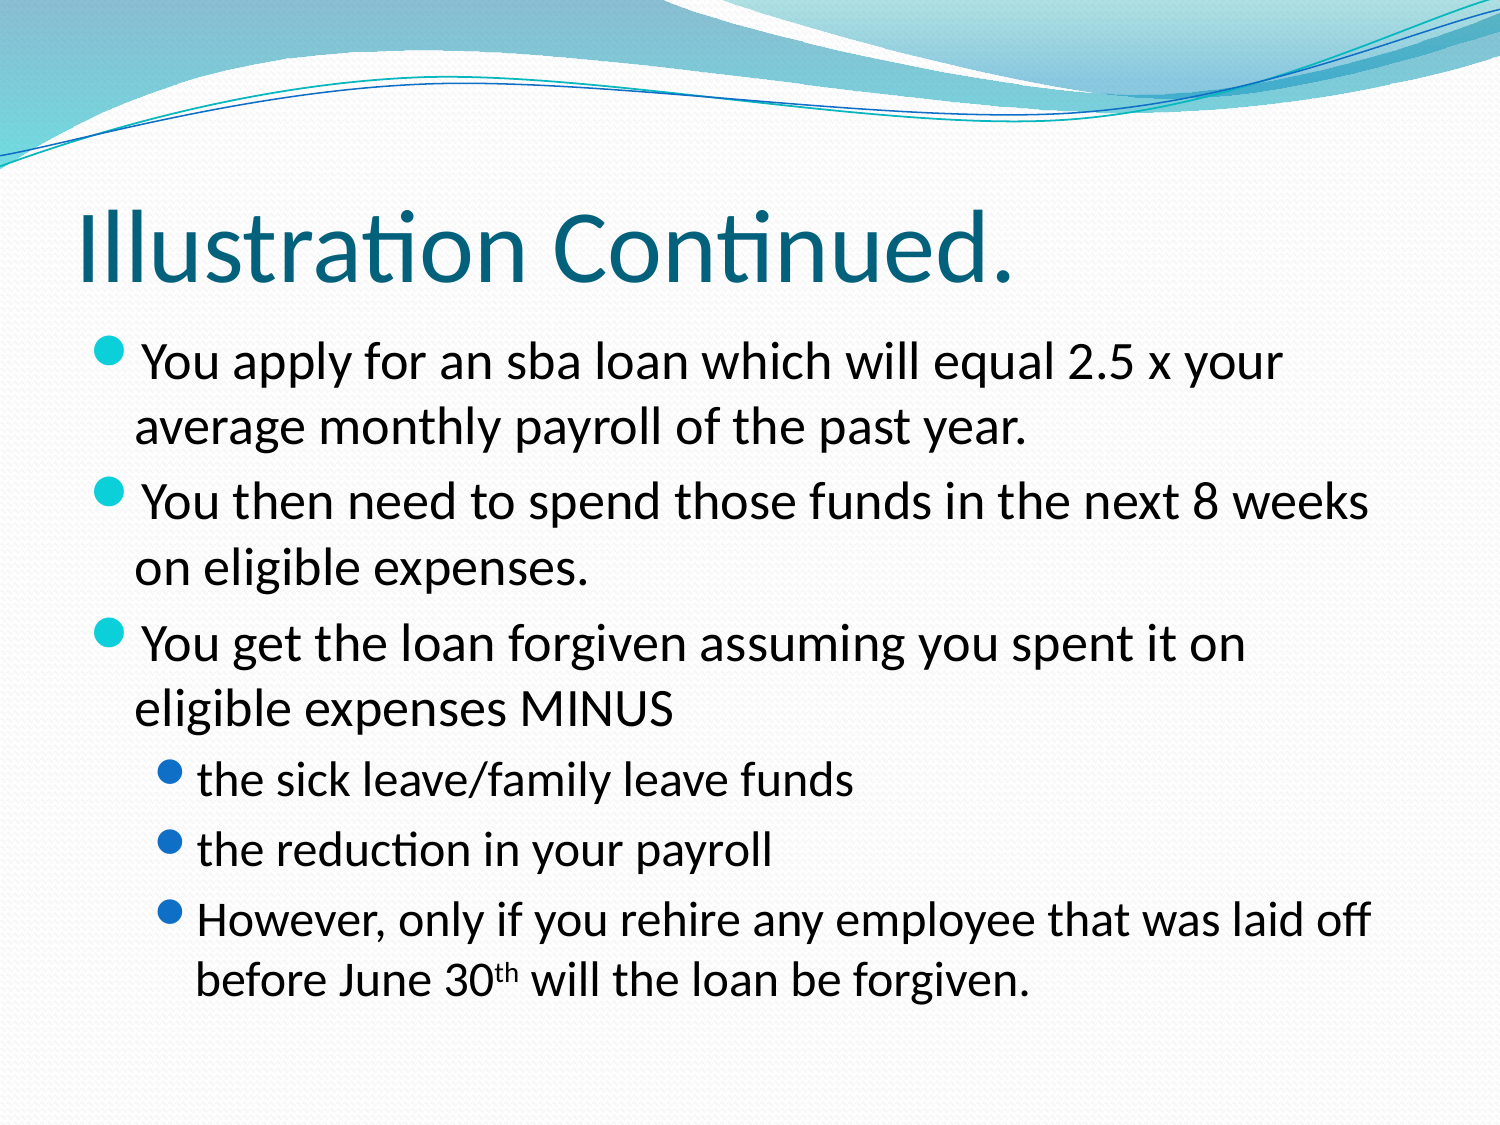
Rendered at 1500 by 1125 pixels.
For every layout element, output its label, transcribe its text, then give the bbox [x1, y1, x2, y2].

list You apply for an sba loan which will equal 2.5 x your average monthly payroll of the past year. You then need to spend those funds in the next 8 weeks on eligible expenses. You get the loan forgiven assuming you spent it on eligible expenses MINUS the sick leave/family leave funds the reduction in your payroll However, only if you rehire any employee that was laid off before June 30th will the loan be forgiven. [75, 317, 1425, 1038]
title Illustration Continued. [75, 115, 1425, 303]
